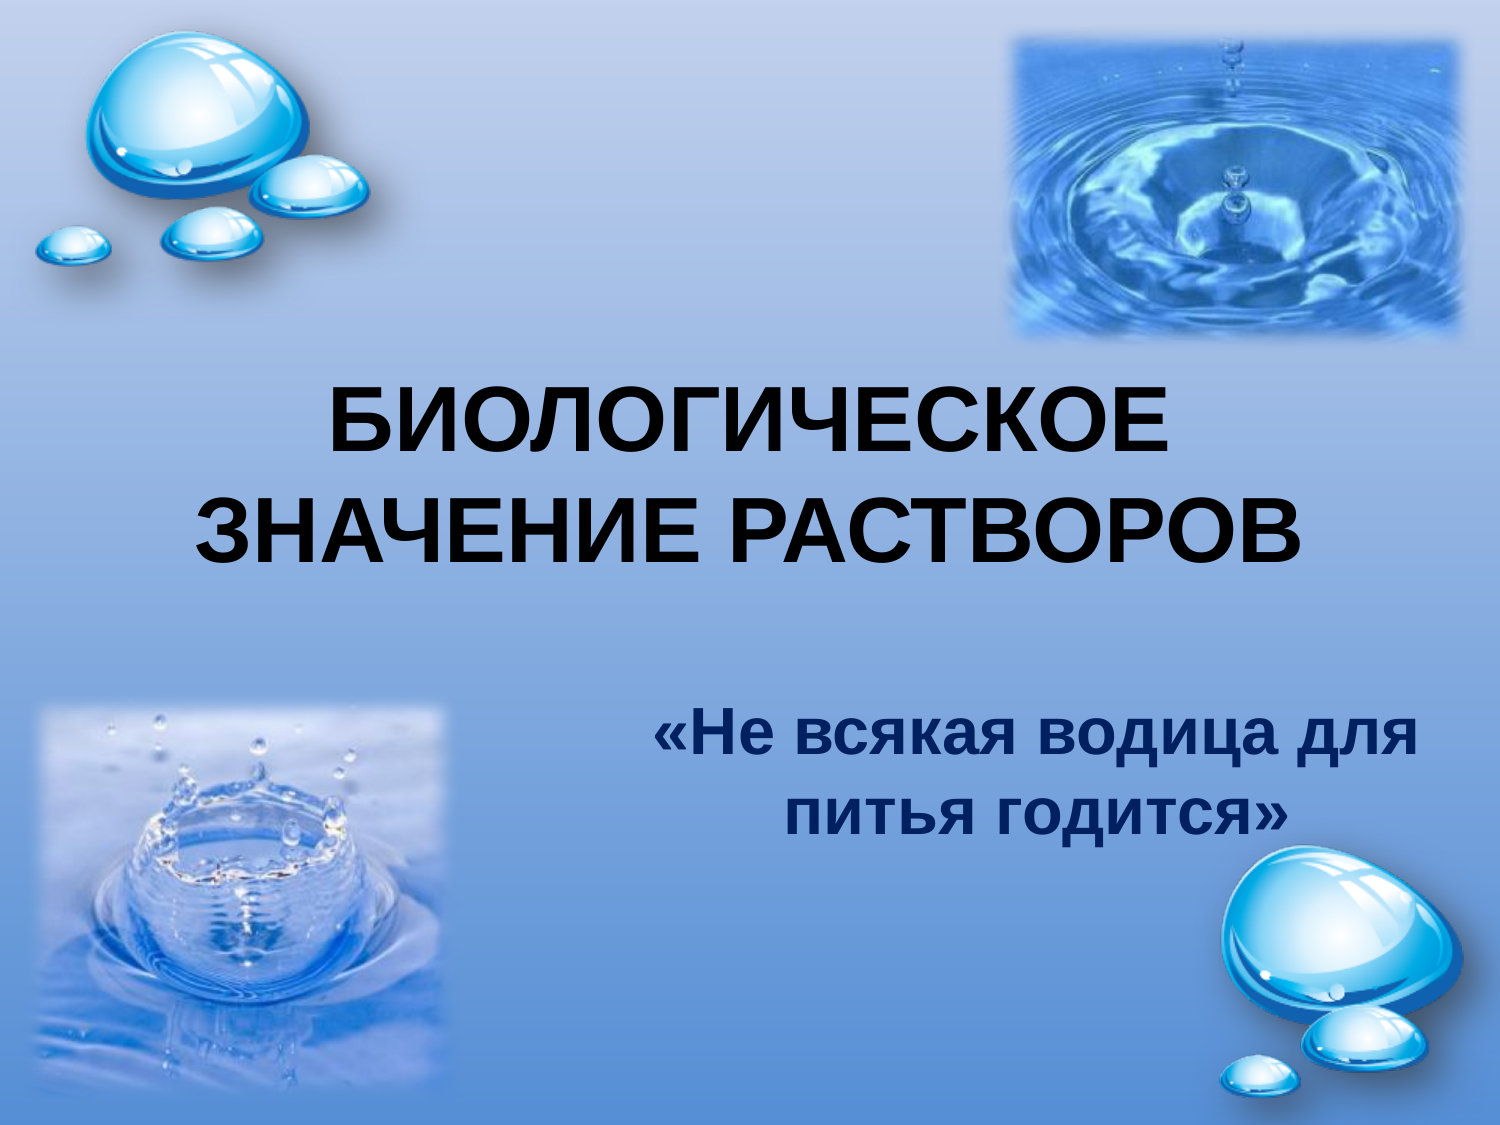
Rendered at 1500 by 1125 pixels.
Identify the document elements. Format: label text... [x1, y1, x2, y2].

picture [1023, 51, 1449, 326]
picture [23, 0, 380, 270]
subtitle «Не всякая водица для питья годится» [579, 680, 1495, 917]
picture [1207, 917, 1476, 1107]
title Биологическое значение растворов [112, 349, 1388, 591]
picture [47, 717, 437, 1078]
